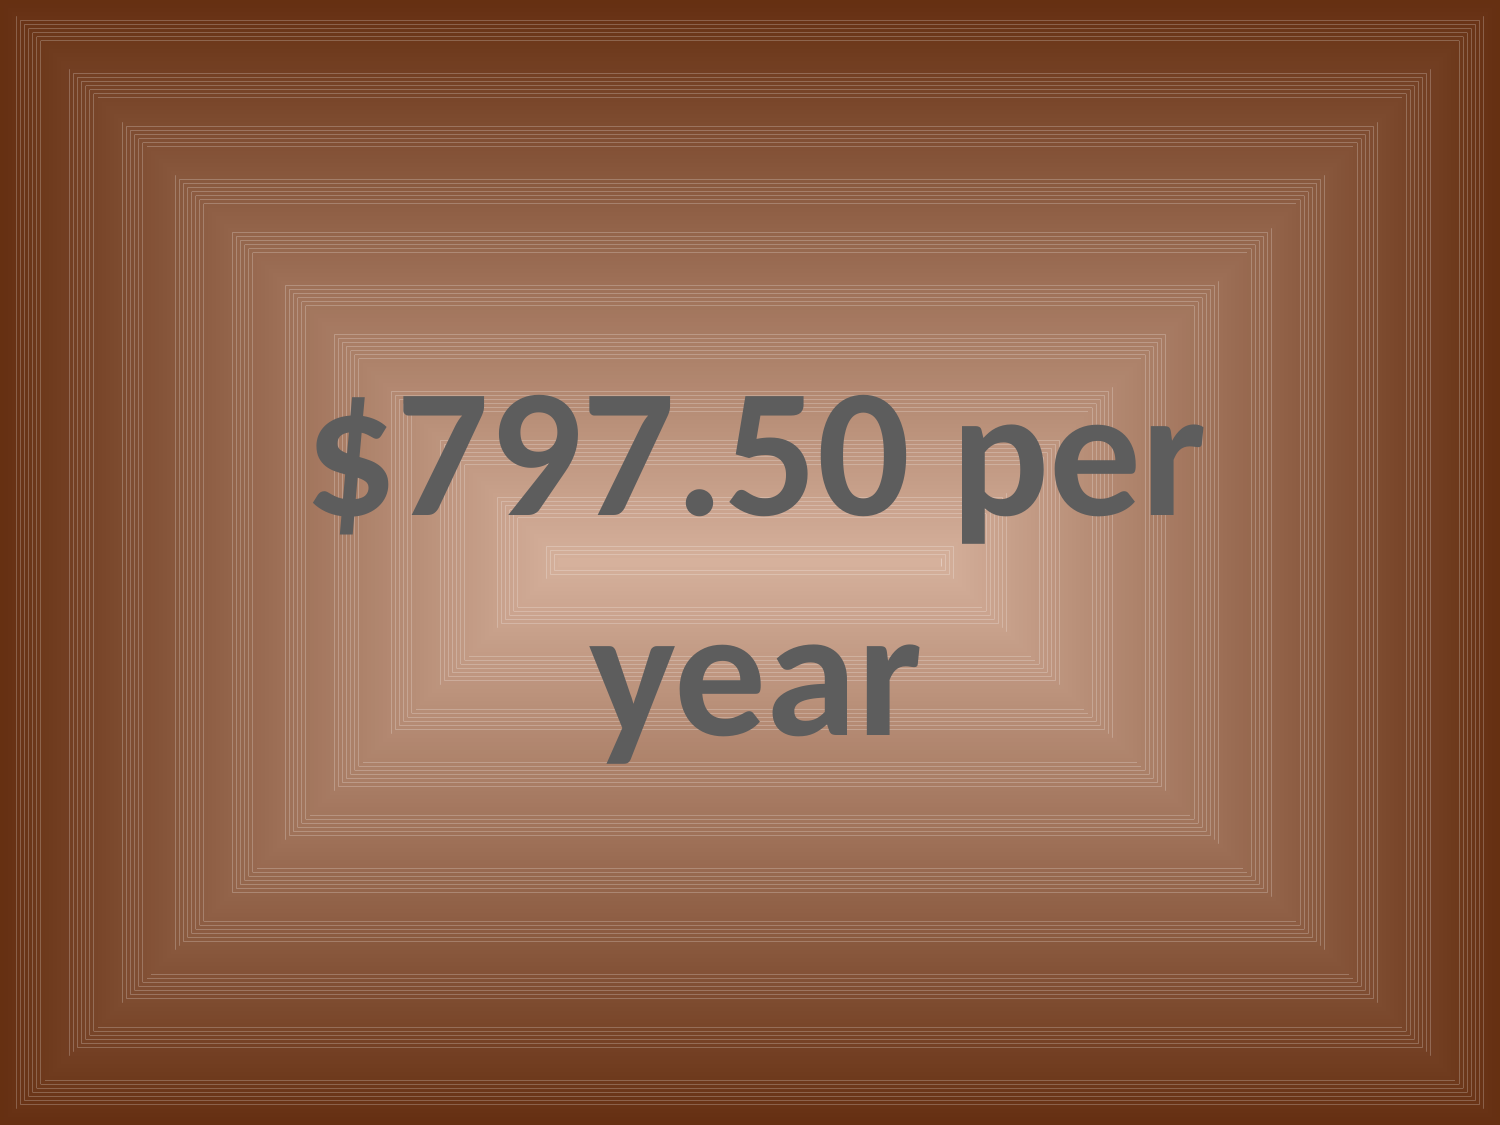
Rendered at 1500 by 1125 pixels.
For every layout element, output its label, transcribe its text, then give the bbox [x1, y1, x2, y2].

text_box $797.50 per year [137, 324, 1375, 780]
